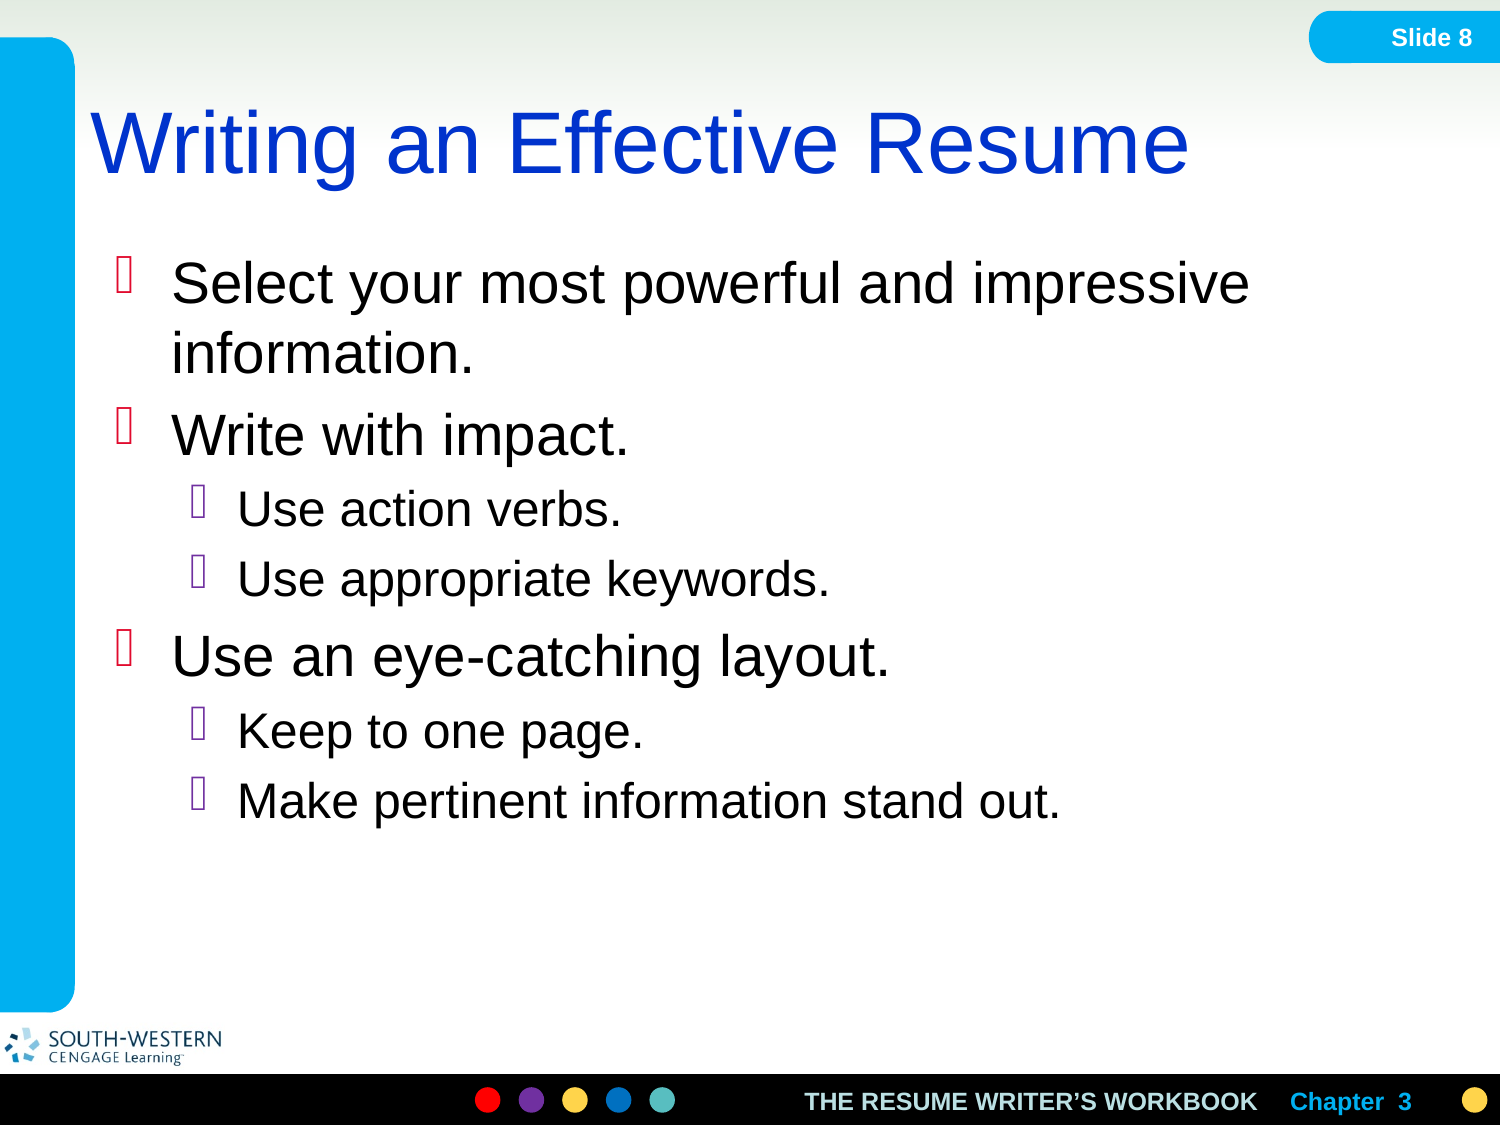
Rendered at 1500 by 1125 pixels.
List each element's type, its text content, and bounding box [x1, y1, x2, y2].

picture [0, 1022, 225, 1073]
title Writing an Effective Resume [74, 44, 1426, 233]
list Select your most powerful and impressive information. Write with impact. Use action verbs. Use appropriate keywords. Use an eye-catching layout. Keep to one page. Make pertinent information stand out. [99, 237, 1451, 981]
footer Chapter 3 [1274, 1075, 1476, 1125]
slide_number Slide 8 [1312, 13, 1488, 93]
